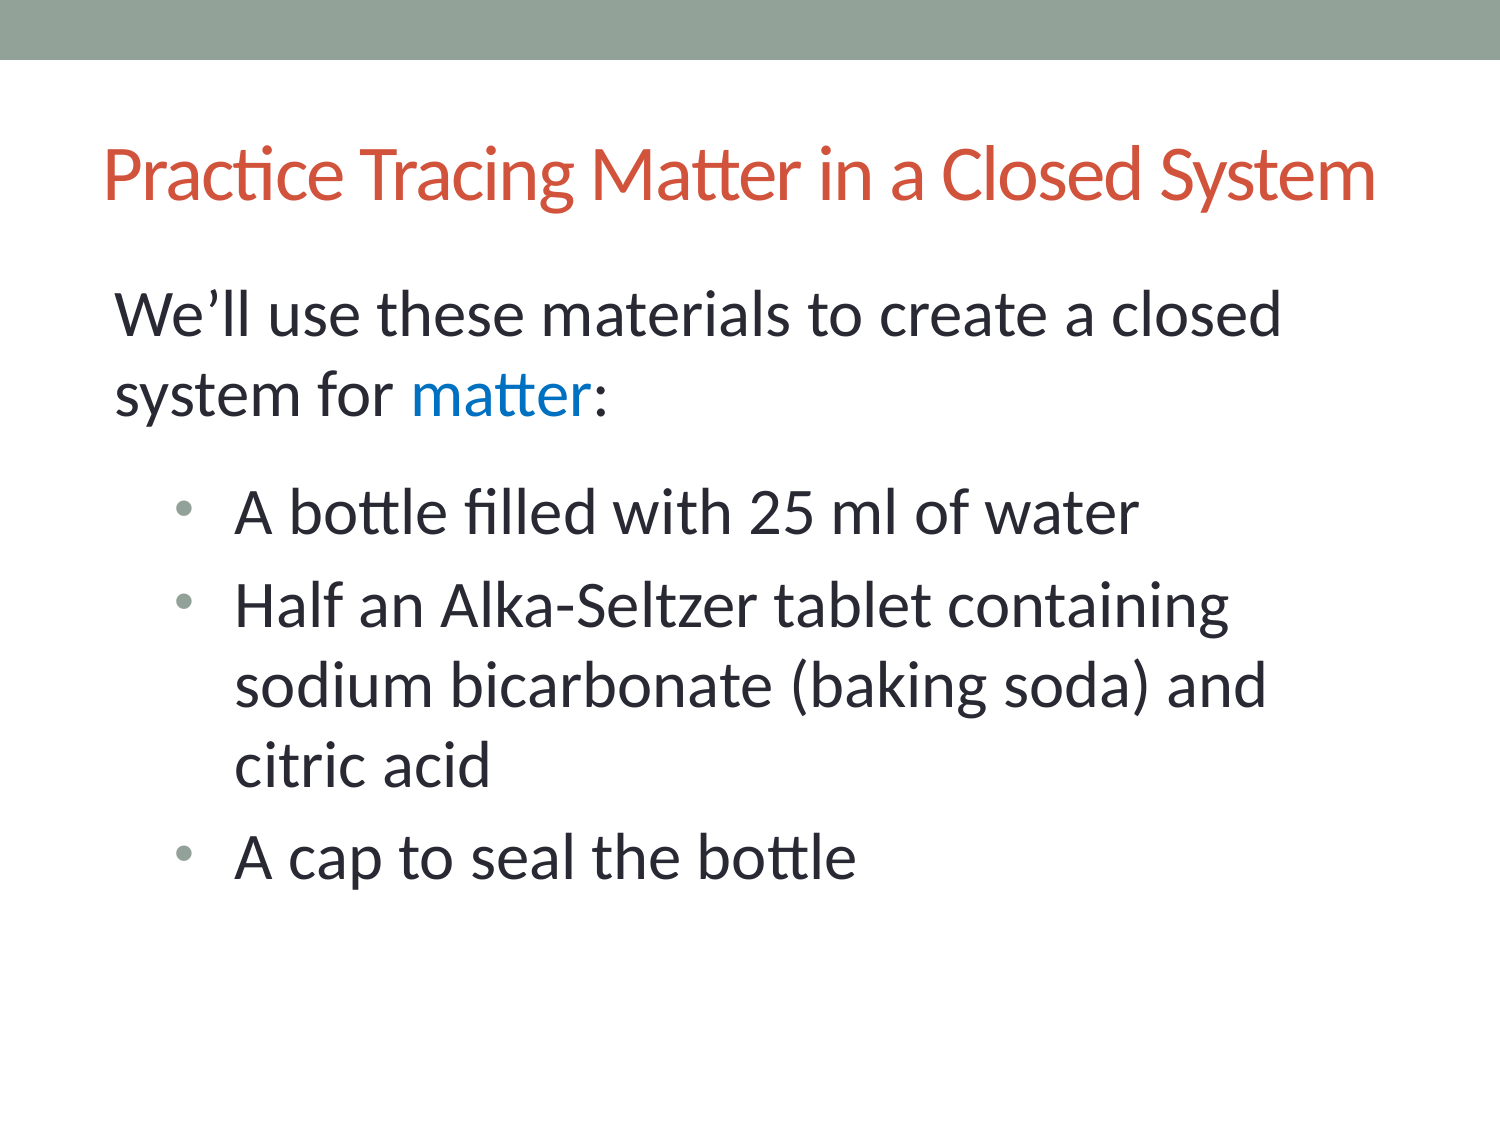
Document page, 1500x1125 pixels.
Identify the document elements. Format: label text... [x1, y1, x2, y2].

list We’ll use these materials to create a closed system for matter: A bottle filled with 25 ml of water Half an Alka-Seltzer tablet containing sodium bicarbonate (baking soda) and citric acid A cap to seal the bottle [99, 262, 1425, 1063]
title Practice Tracing Matter in a Closed System [87, 87, 1450, 250]
